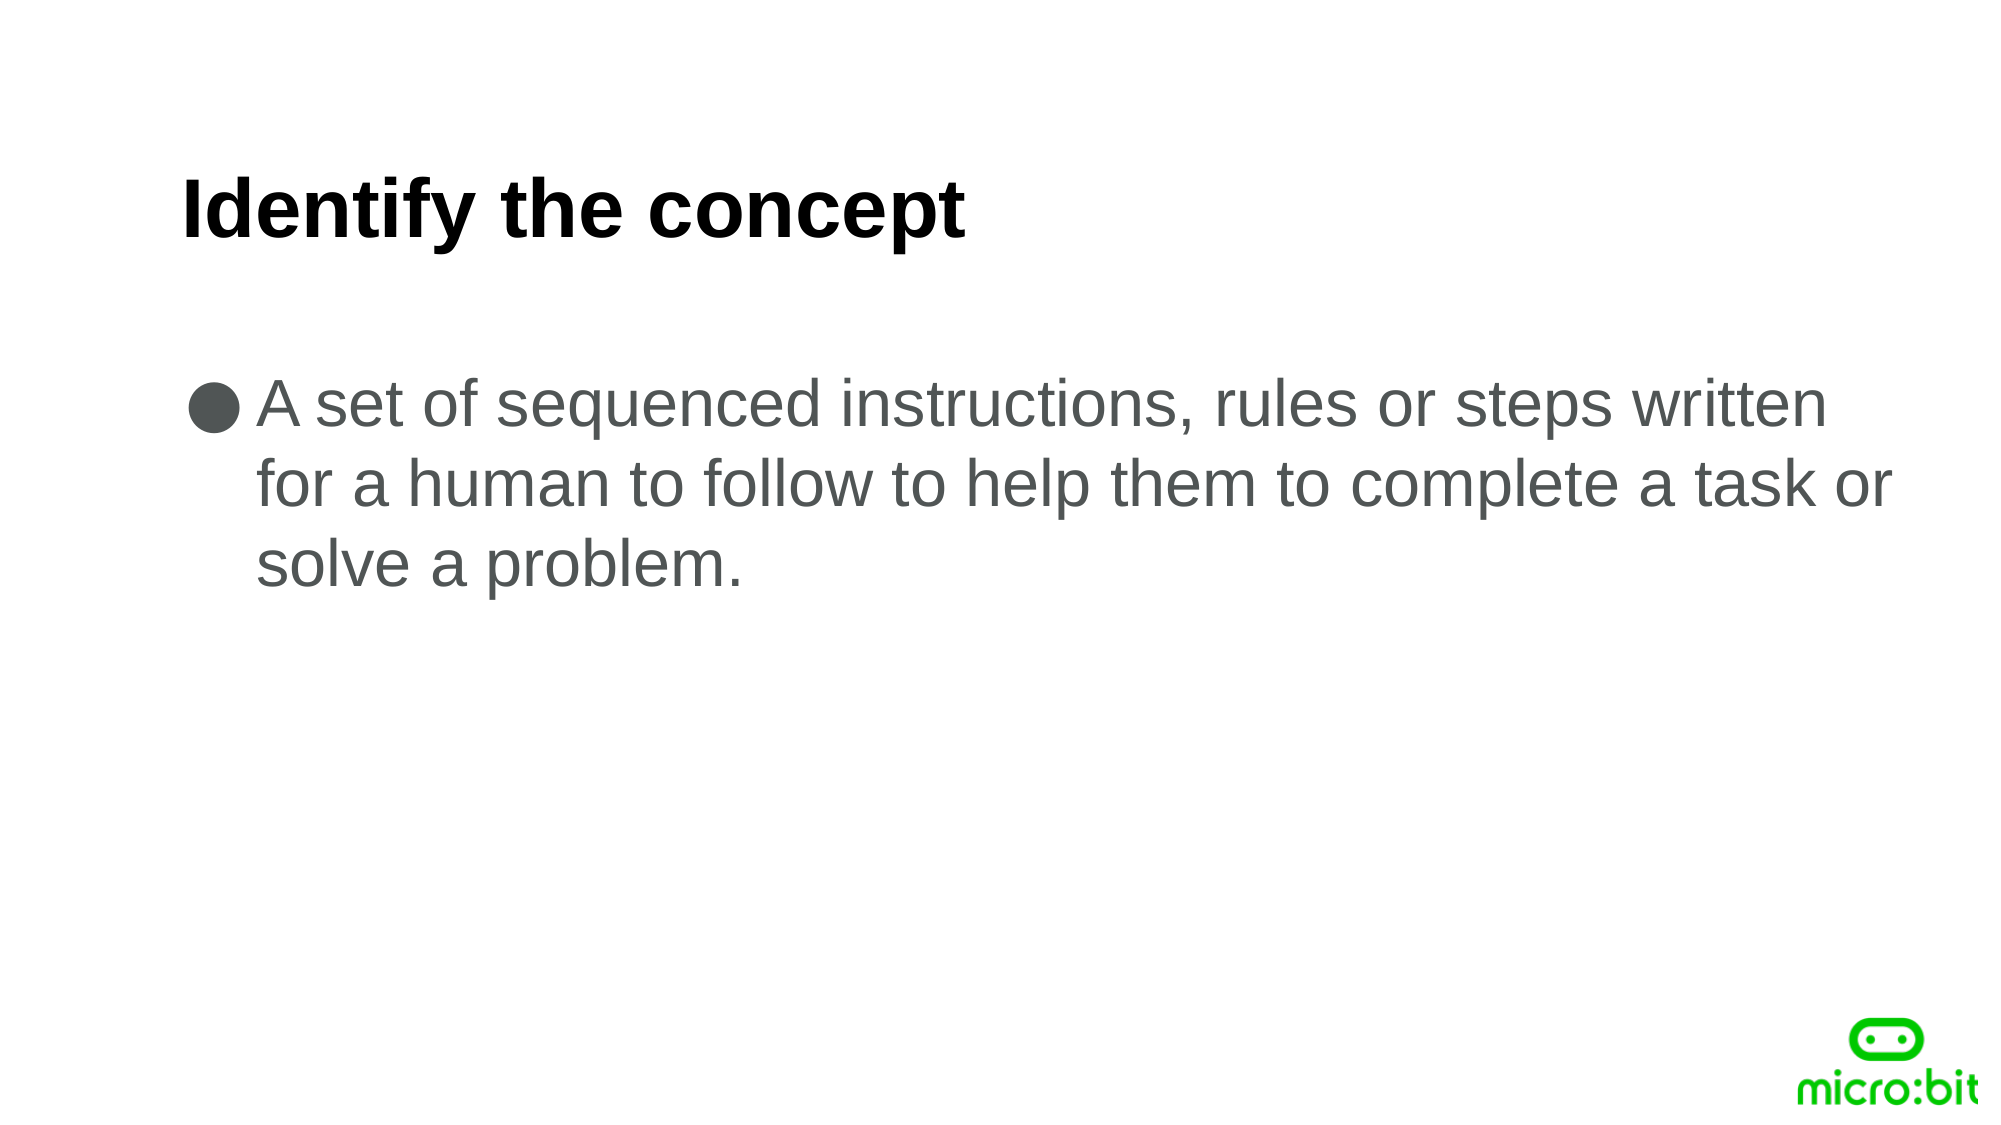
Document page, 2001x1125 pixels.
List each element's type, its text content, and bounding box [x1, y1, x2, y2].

picture [1797, 1017, 1978, 1106]
text_box Identify the concept A set of sequenced instructions, rules or steps written for a human to follow to help them to complete a task or solve a problem. [166, 60, 1918, 884]
